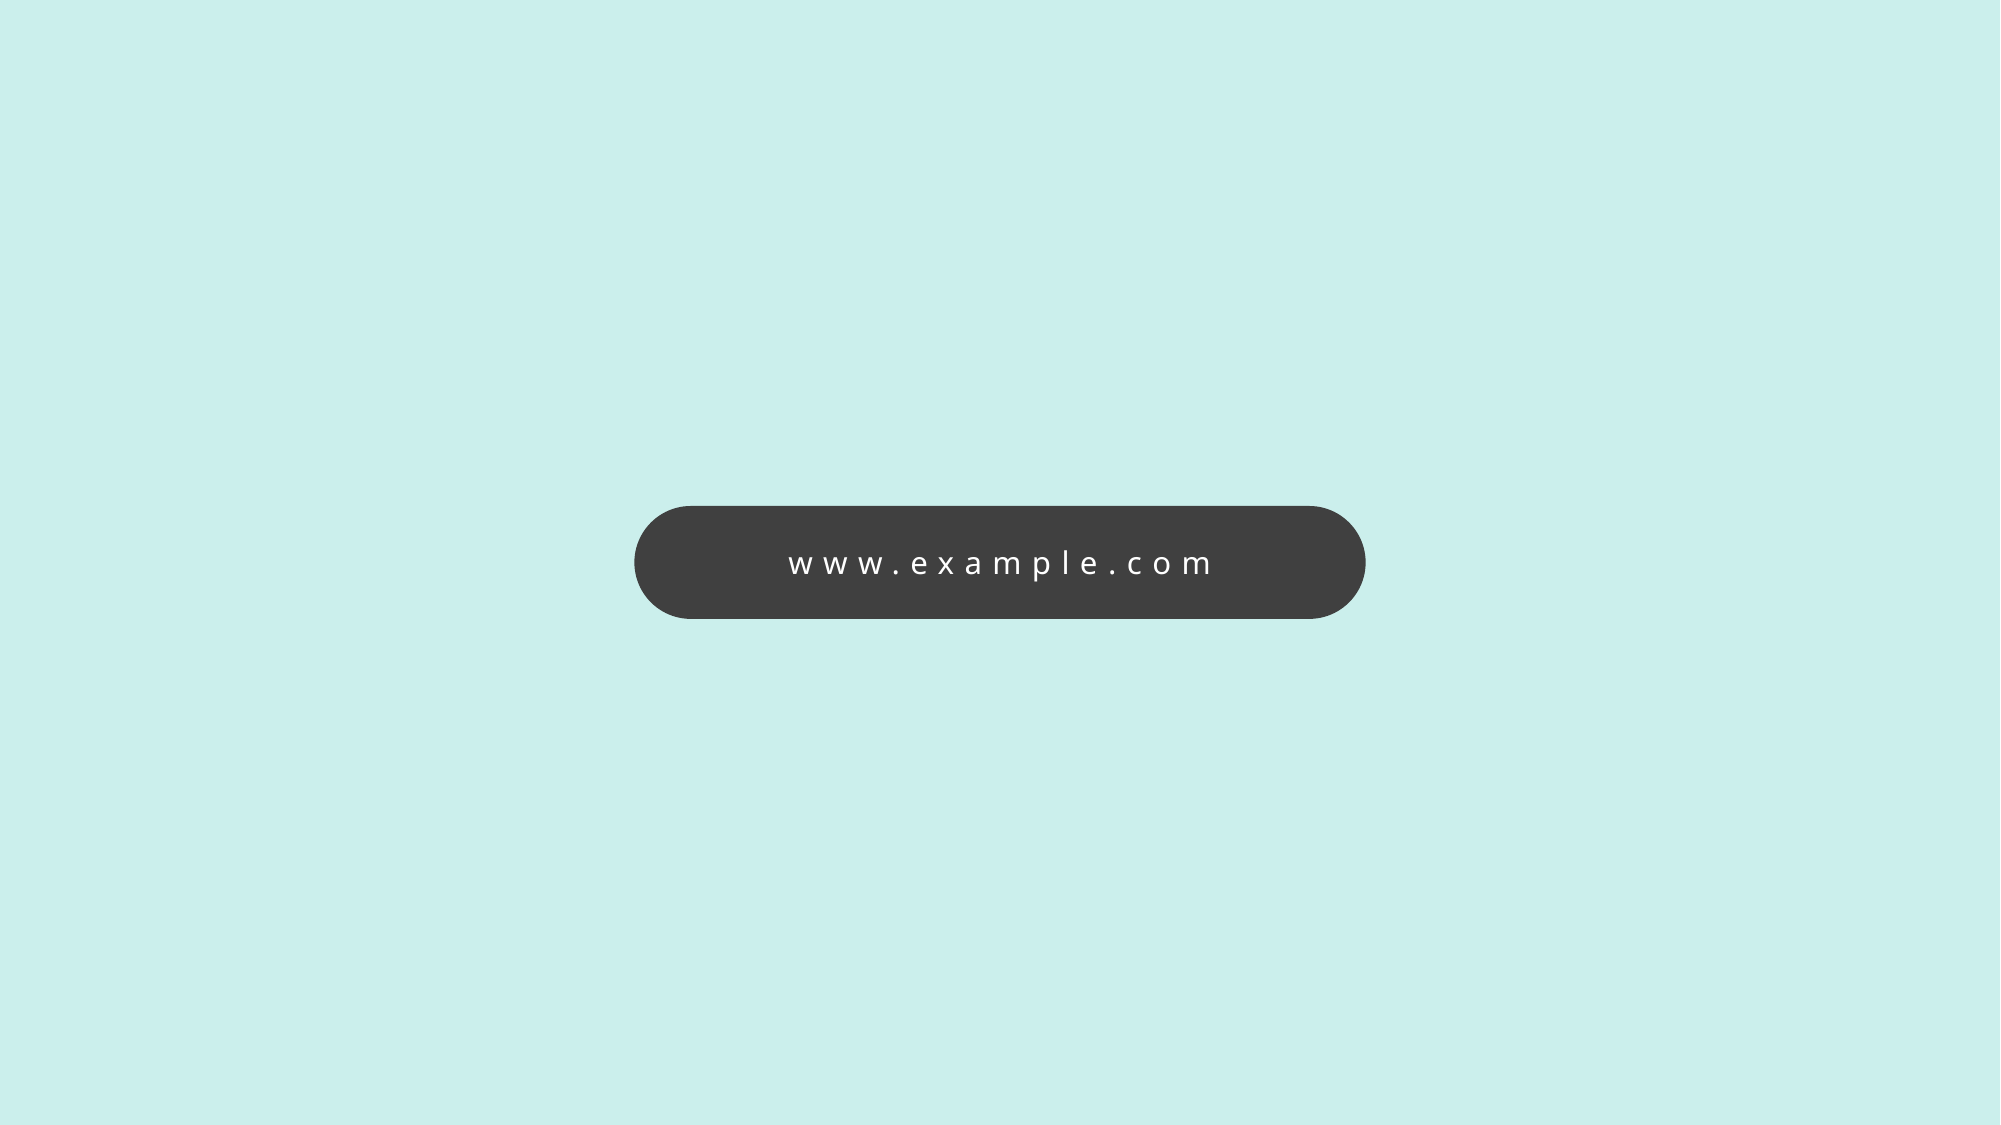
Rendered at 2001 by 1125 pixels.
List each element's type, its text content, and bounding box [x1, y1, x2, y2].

text_box [639, 589, 1361, 620]
text_box [0, 0, 2000, 1125]
text_box www.example.com [634, 535, 1366, 589]
text_box [640, 504, 1360, 535]
